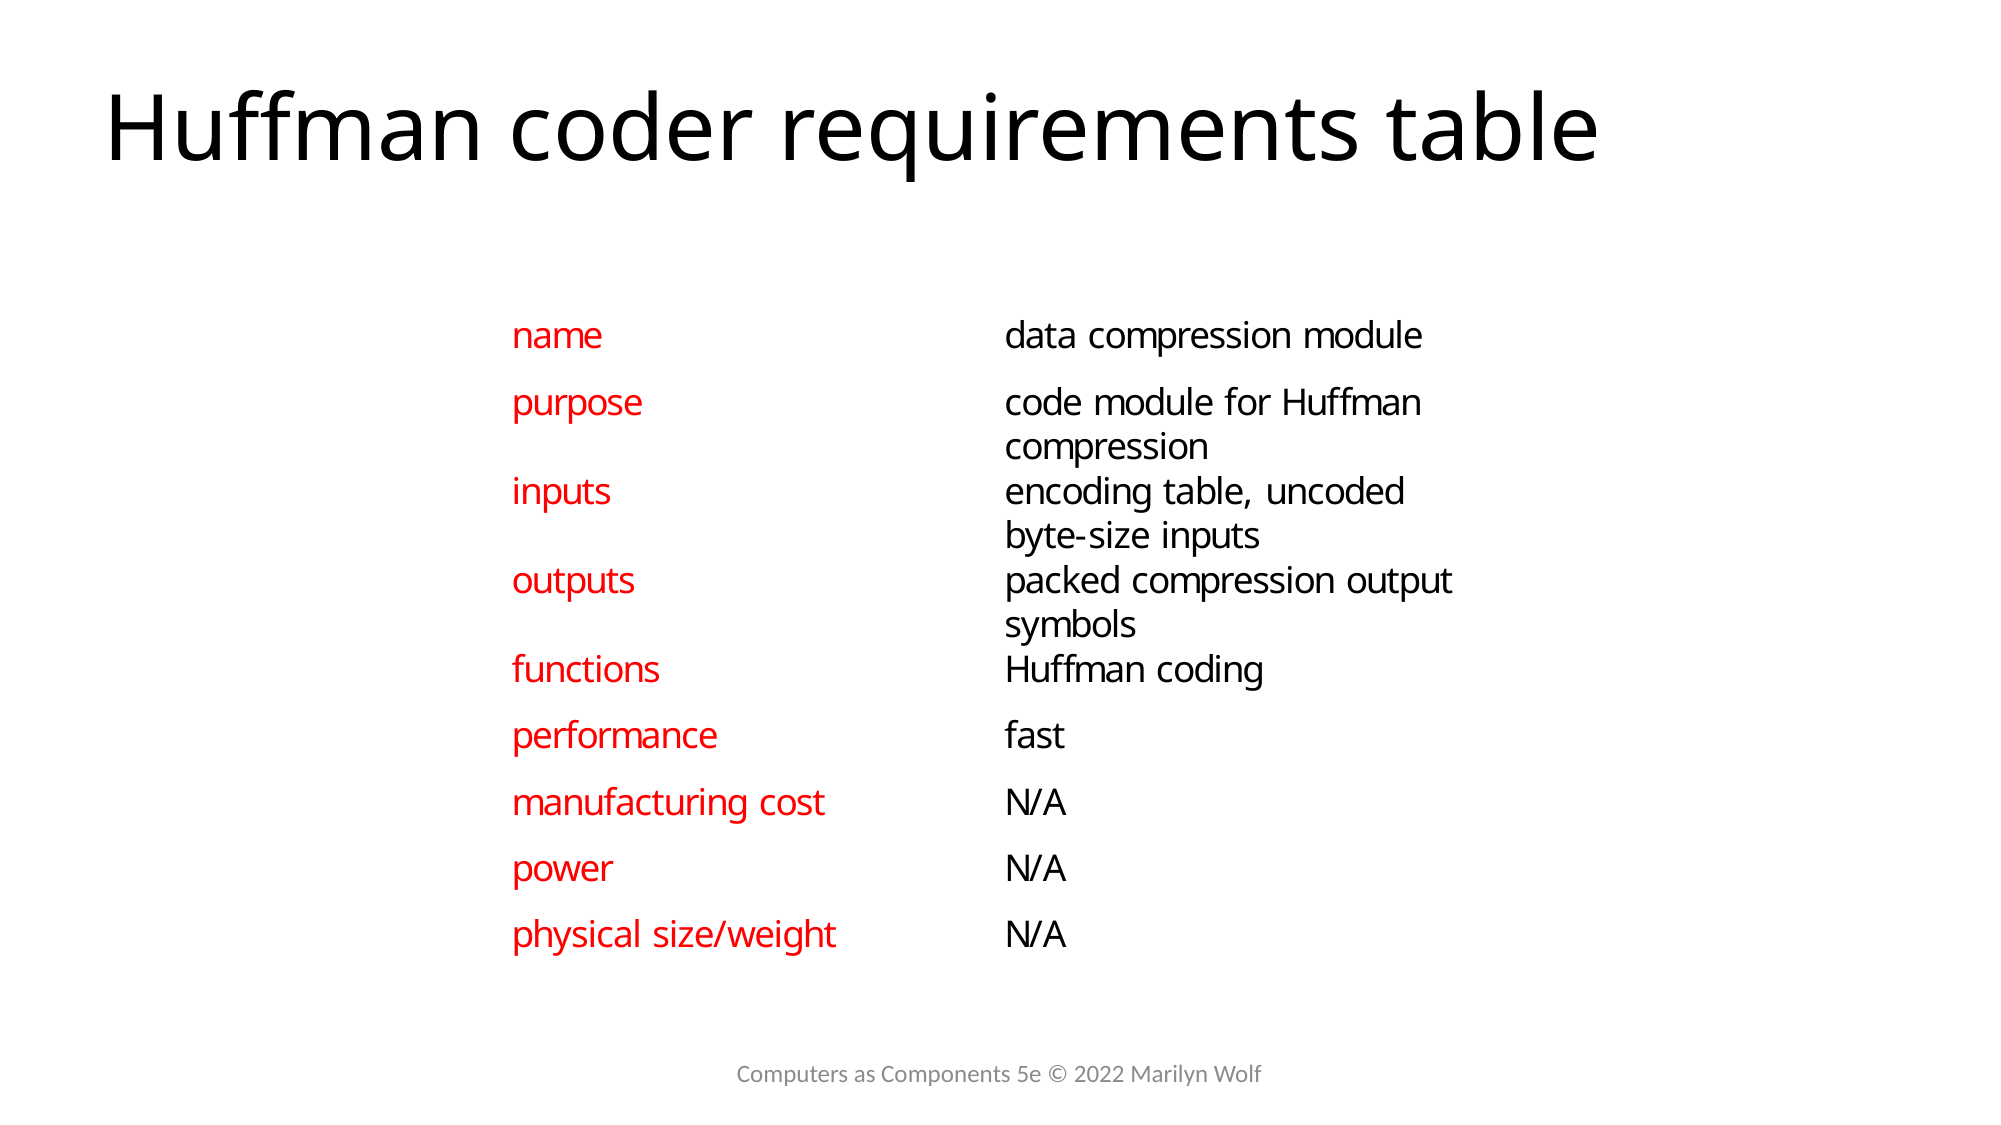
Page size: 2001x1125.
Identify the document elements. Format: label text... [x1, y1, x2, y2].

footer Computers as Components 5e © 2022 Marilyn Wolf [662, 1042, 1338, 1103]
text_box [491, 309, 1500, 994]
title Huffman coder requirements table [88, 37, 1789, 225]
